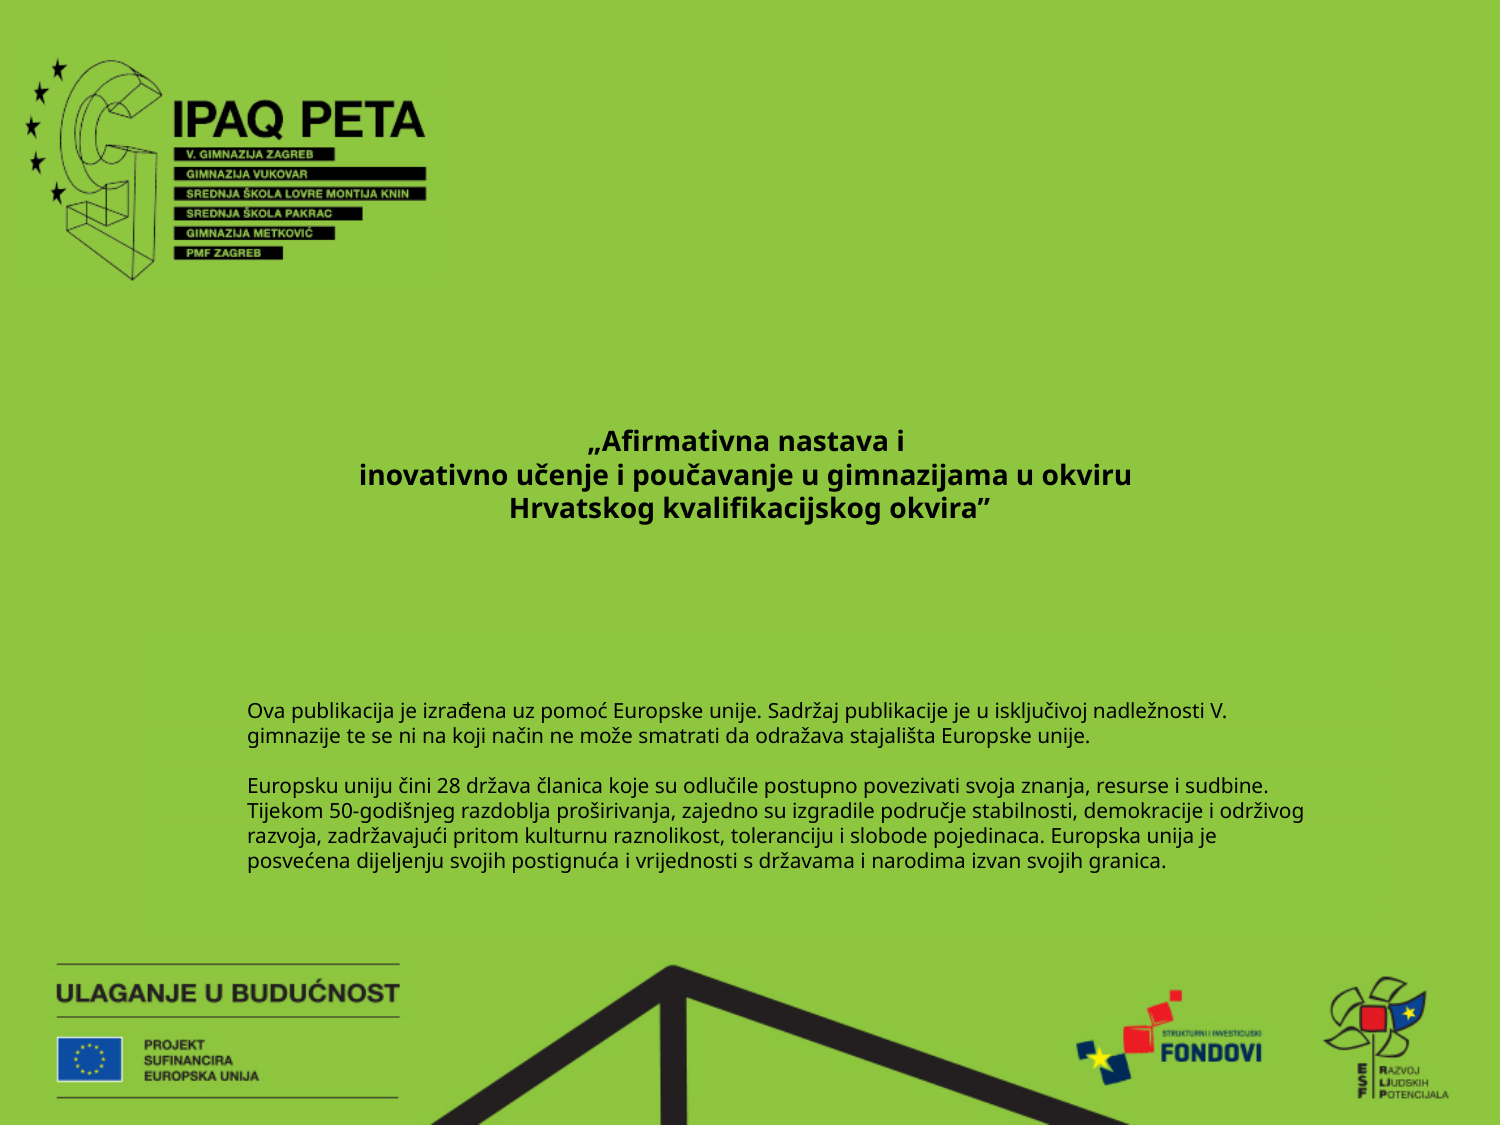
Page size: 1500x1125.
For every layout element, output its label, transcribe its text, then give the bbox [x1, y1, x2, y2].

picture [0, 0, 1500, 414]
picture [0, 567, 1500, 1125]
title „Afirmativna nastava i inovativno učenje i poučavanje u gimnazijama u okviru Hrvatskog kvalifikacijskog okvira” [0, 414, 1500, 567]
